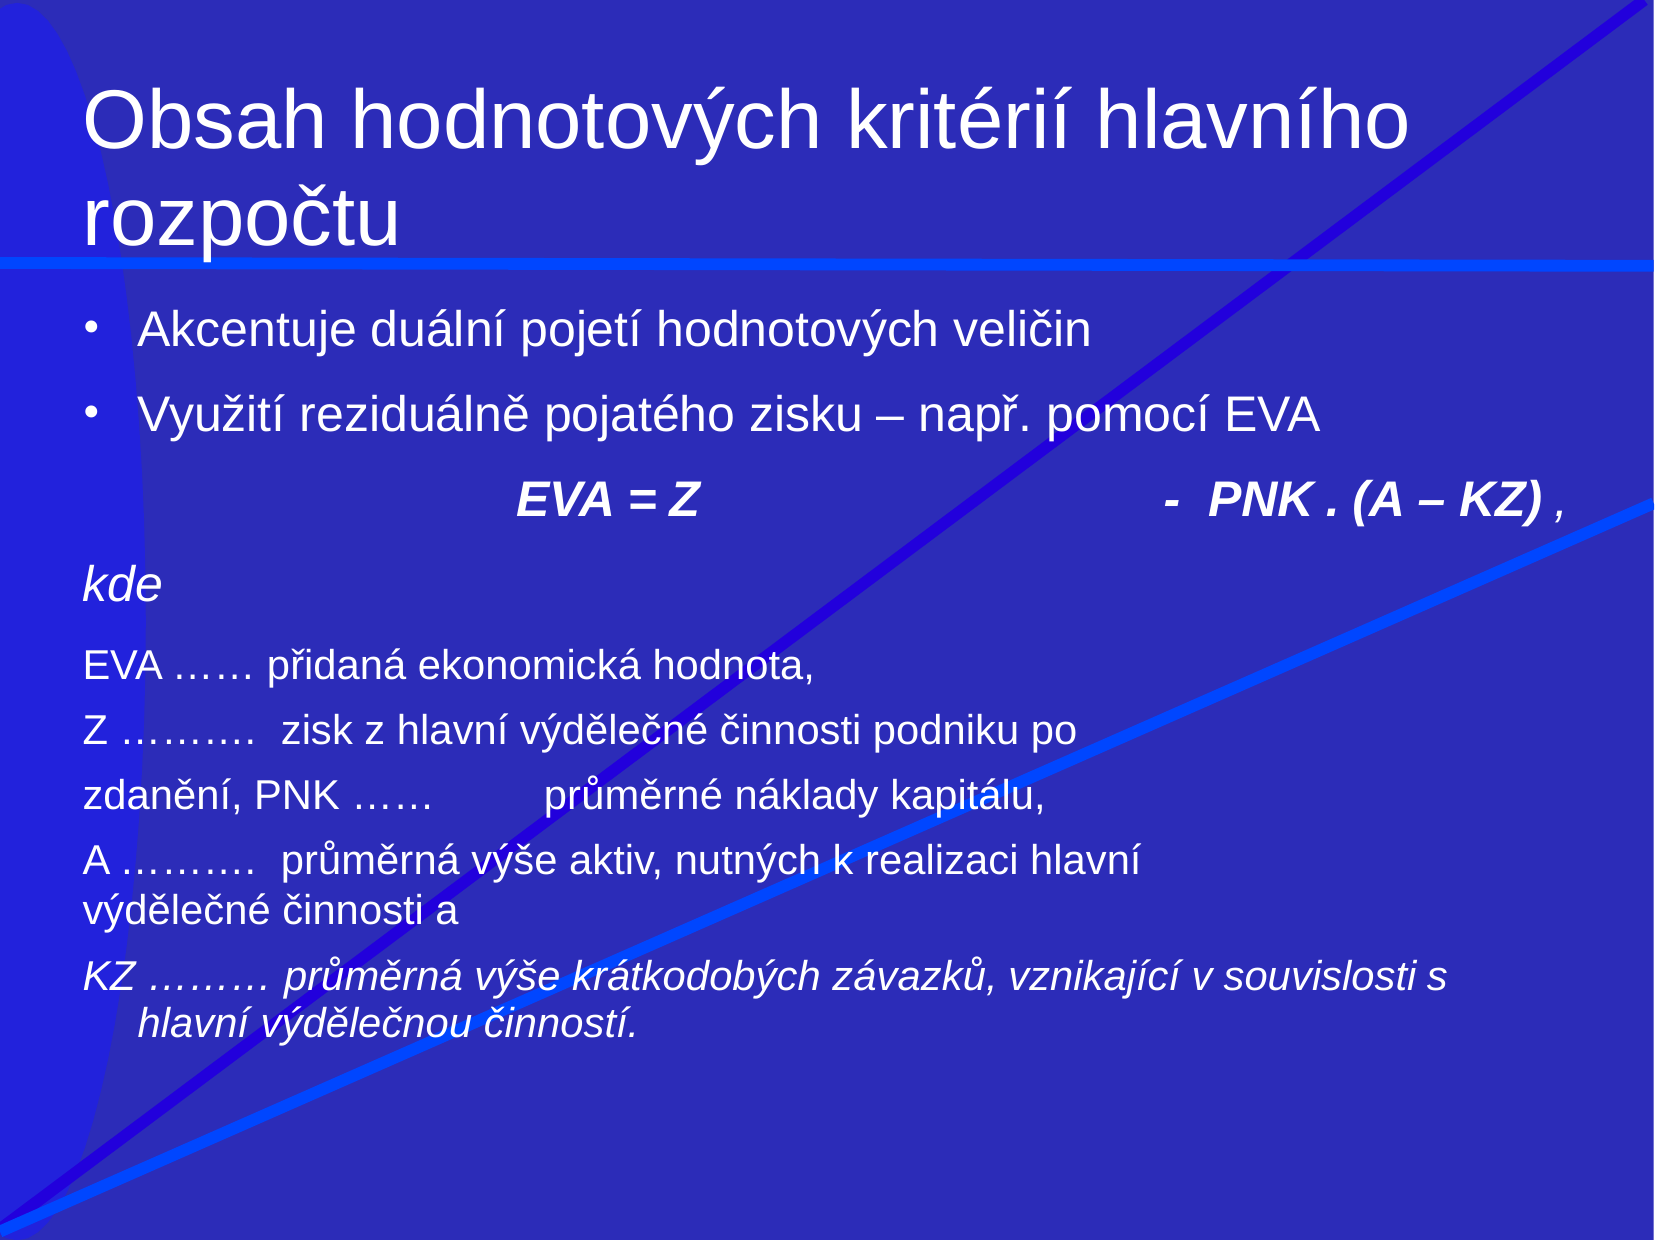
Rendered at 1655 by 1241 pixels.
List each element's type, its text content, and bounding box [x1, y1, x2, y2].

text_box Akcentuje duální pojetí hodnotových veličin Využití reziduálně pojatého zisku – např. pomocí EVA EVA = Z - PNK . (A – KZ) , kde EVA …… přidaná ekonomická hodnota, Z ………. zisk z hlavní výdělečné činnosti podniku po zdanění, PNK …… průměrné náklady kapitálu, A ………. průměrná výše aktiv, nutných k realizaci hlavní výdělečné činnosti a KZ ……… průměrná výše krátkodobých závazků, vznikající v souvislosti s hlavní výdělečnou činností. [80, 296, 1571, 1046]
title Obsah hodnotových kritérií hlavního rozpočtu [80, 69, 1574, 277]
